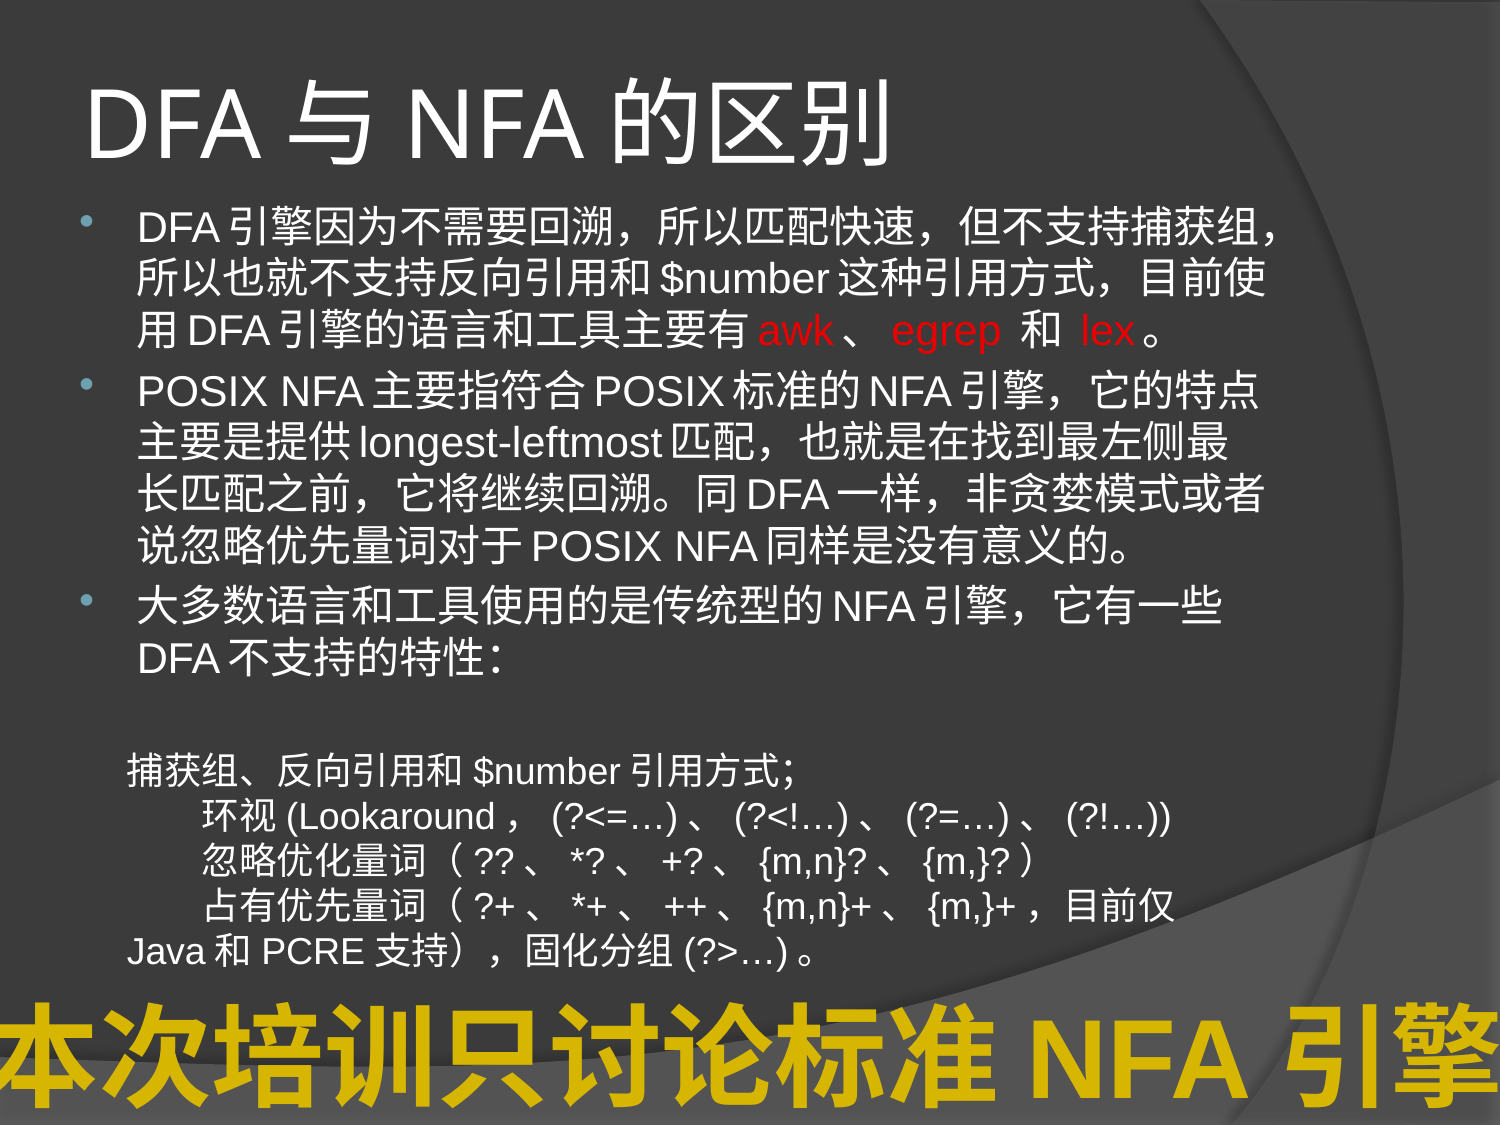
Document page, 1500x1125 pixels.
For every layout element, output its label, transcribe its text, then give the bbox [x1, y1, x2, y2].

text_box 捕获组、反向引用和$number引用方式； 环视(Lookaround，(?<=…)、(?<!…)、(?=…)、(?!…)) 忽略优化量词（??、*?、+?、{m,n}?、{m,}?） 占有优先量词（?+、*+、++、{m,n}+、{m,}+，目前仅Java和PCRE支持），固化分组(?>…)。 [112, 739, 1235, 978]
text_box 本次培训只讨论标准NFA引擎 [0, 978, 1500, 1125]
list DFA引擎因为不需要回溯，所以匹配快速，但不支持捕获组，所以也就不支持反向引用和$number这种引用方式，目前使用DFA引擎的语言和工具主要有awk、egrep 和 lex。 POSIX NFA主要指符合POSIX标准的NFA引擎，它的特点主要是提供longest-leftmost匹配，也就是在找到最左侧最长匹配之前，它将继续回溯。同DFA一样，非贪婪模式或者说忽略优先量词对于POSIX NFA同样是没有意义的。 大多数语言和工具使用的是传统型的NFA引擎，它有一些DFA不支持的特性： [60, 191, 1286, 740]
title DFA与NFA的区别 [75, 45, 1300, 197]
